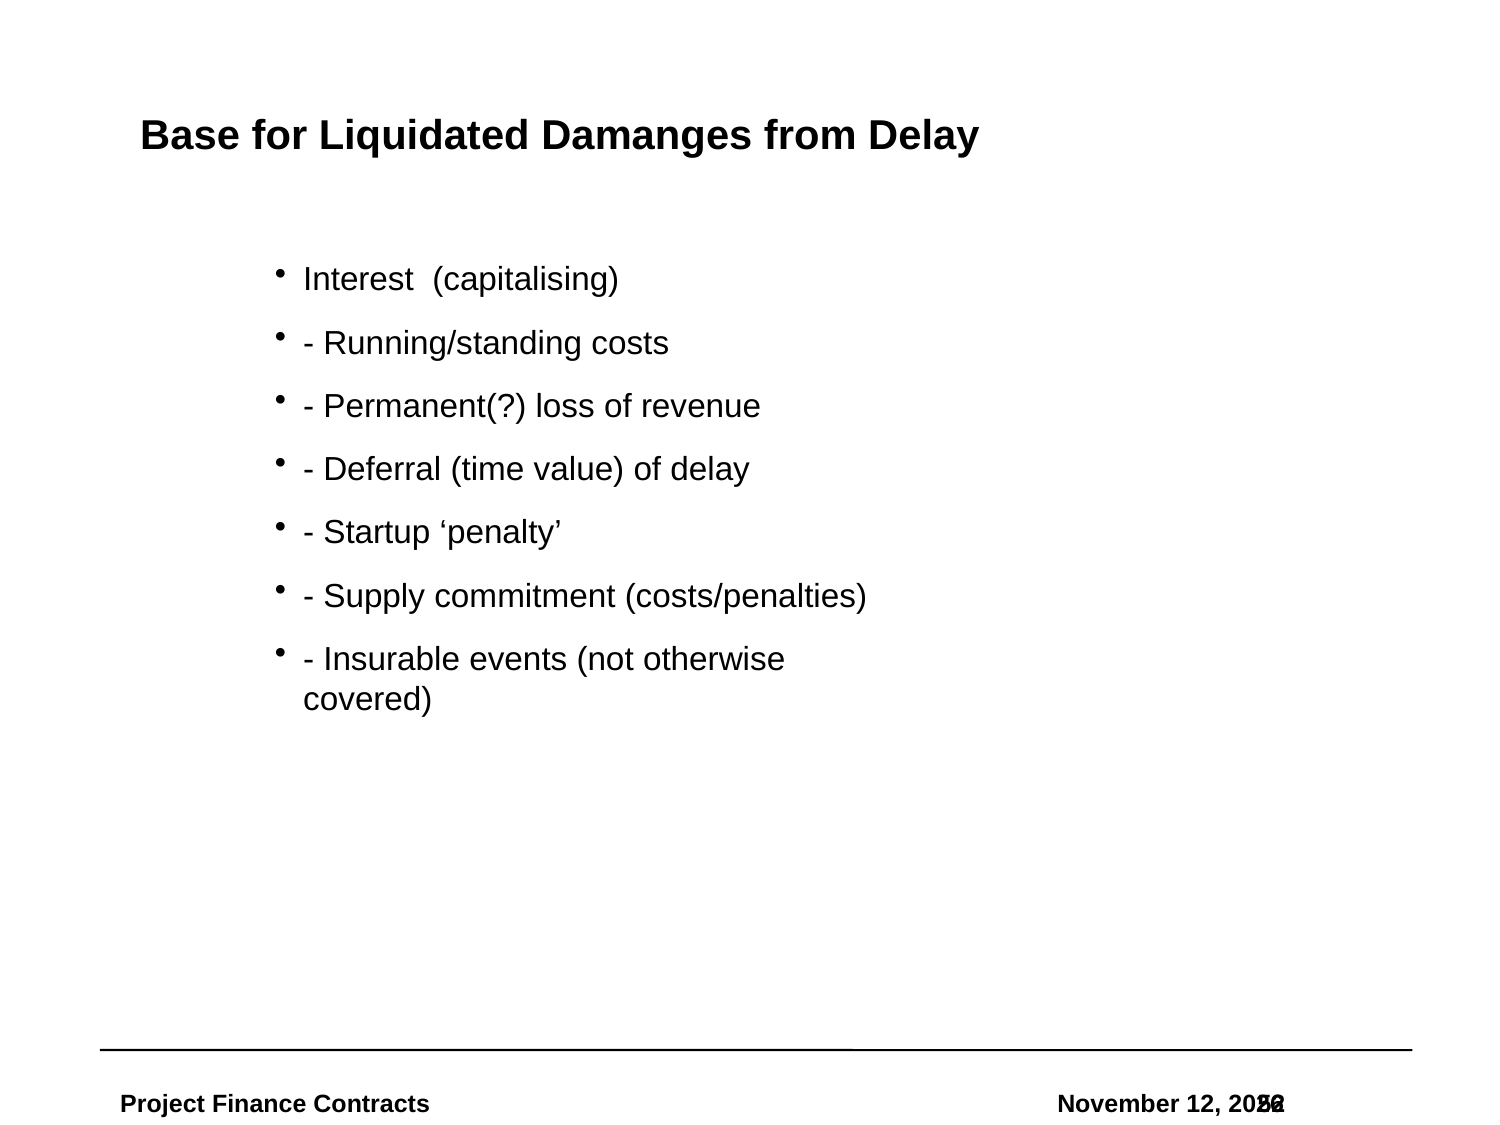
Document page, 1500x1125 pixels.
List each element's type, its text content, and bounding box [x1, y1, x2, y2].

title Base for Liquidated Damanges from Delay [124, 99, 1288, 226]
list Interest (capitalising) - Running/standing costs - Permanent(?) loss of revenue - Deferral (time value) of delay - Startup ‘penalty’ - Supply commitment (costs/penalties) - Insurable events (not otherwise covered) [249, 249, 1376, 963]
